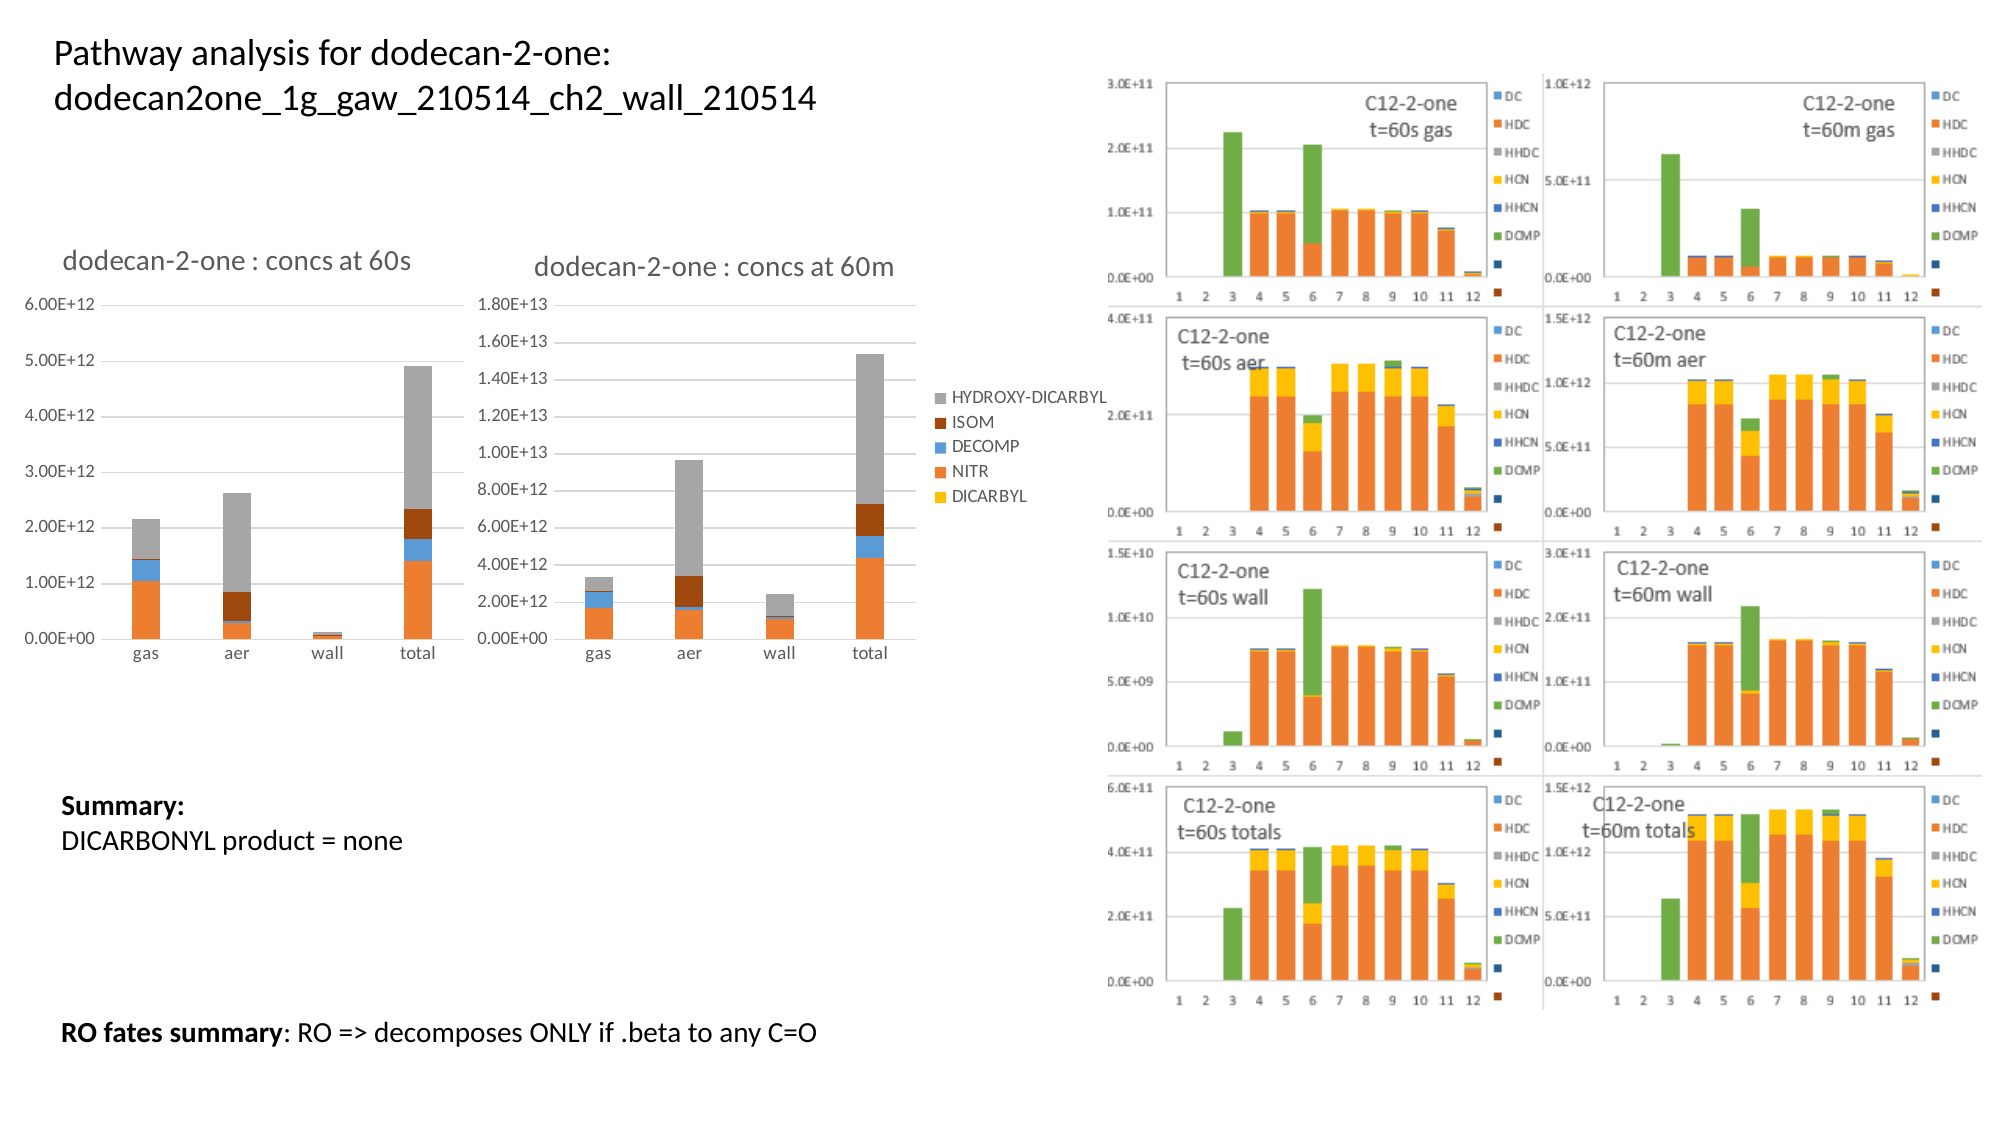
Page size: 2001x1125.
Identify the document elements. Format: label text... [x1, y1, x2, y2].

chart [11, 223, 1108, 674]
text_box RO fates summary: RO => decomposes ONLY if .beta to any C=O [46, 1006, 1379, 1057]
text_box Pathway analysis for dodecan-2-one: dodecan2one_1g_gaw_210514_ch2_wall_210514 [39, 20, 1111, 126]
picture [1108, 73, 1982, 1010]
text_box Summary: DICARBONYL product = none [46, 779, 1108, 864]
